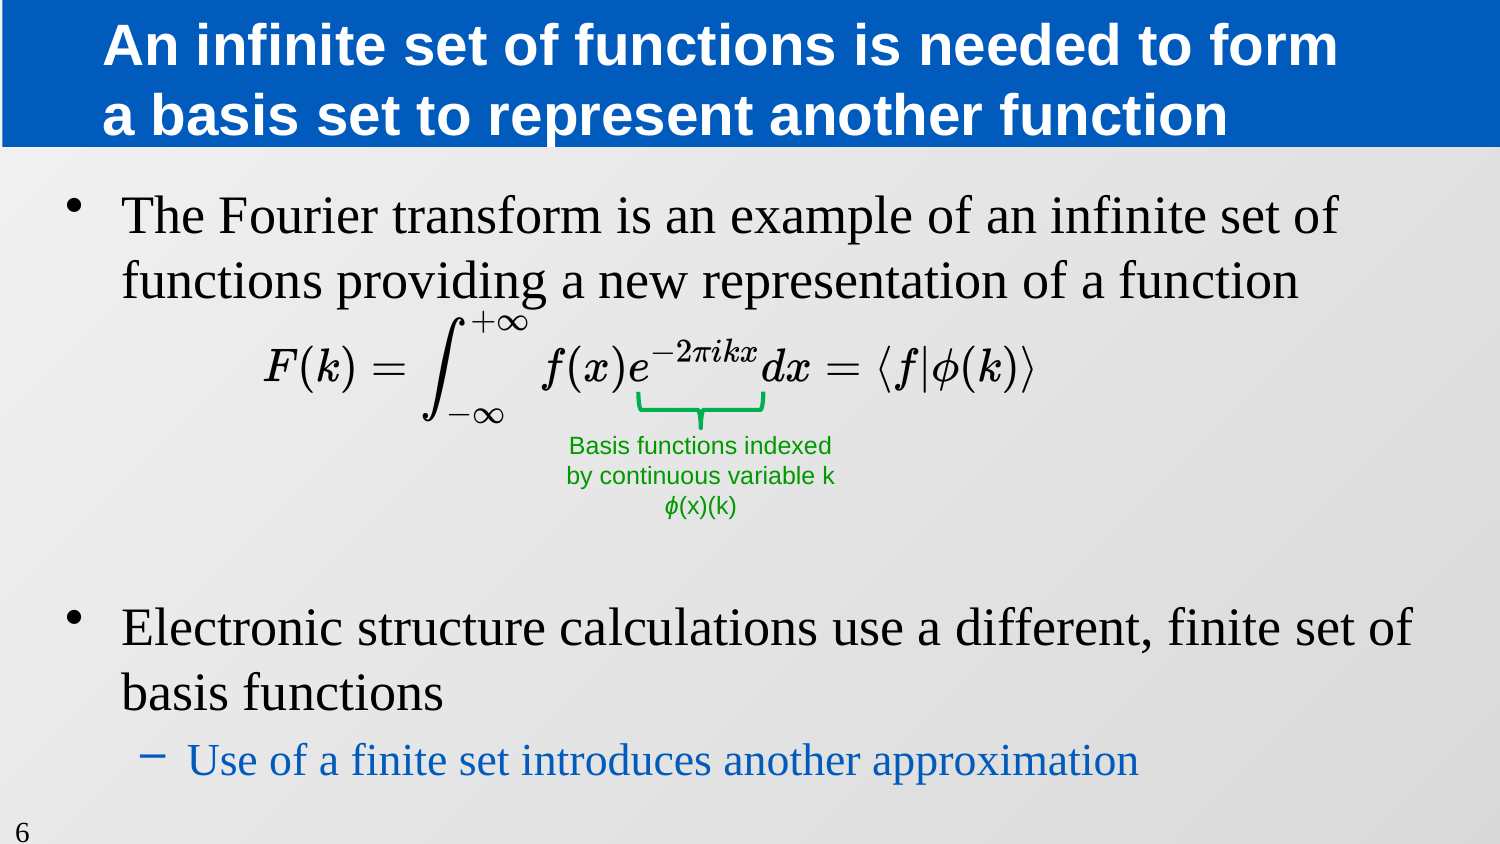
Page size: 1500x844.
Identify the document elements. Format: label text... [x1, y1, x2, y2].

picture [262, 310, 1038, 426]
list The Fourier transform is an example of an infinite set of functions providing a new representation of a function Electronic structure calculations use a different, finite set of basis functions Use of a finite set introduces another approximation [49, 171, 1488, 760]
title An infinite set of functions is needed to form a basis set to represent another function [87, 0, 1363, 147]
slide_number 6 [0, 806, 101, 844]
text_box Basis functions indexed by continuous variable k ϕ(x)(k) [549, 435, 852, 527]
